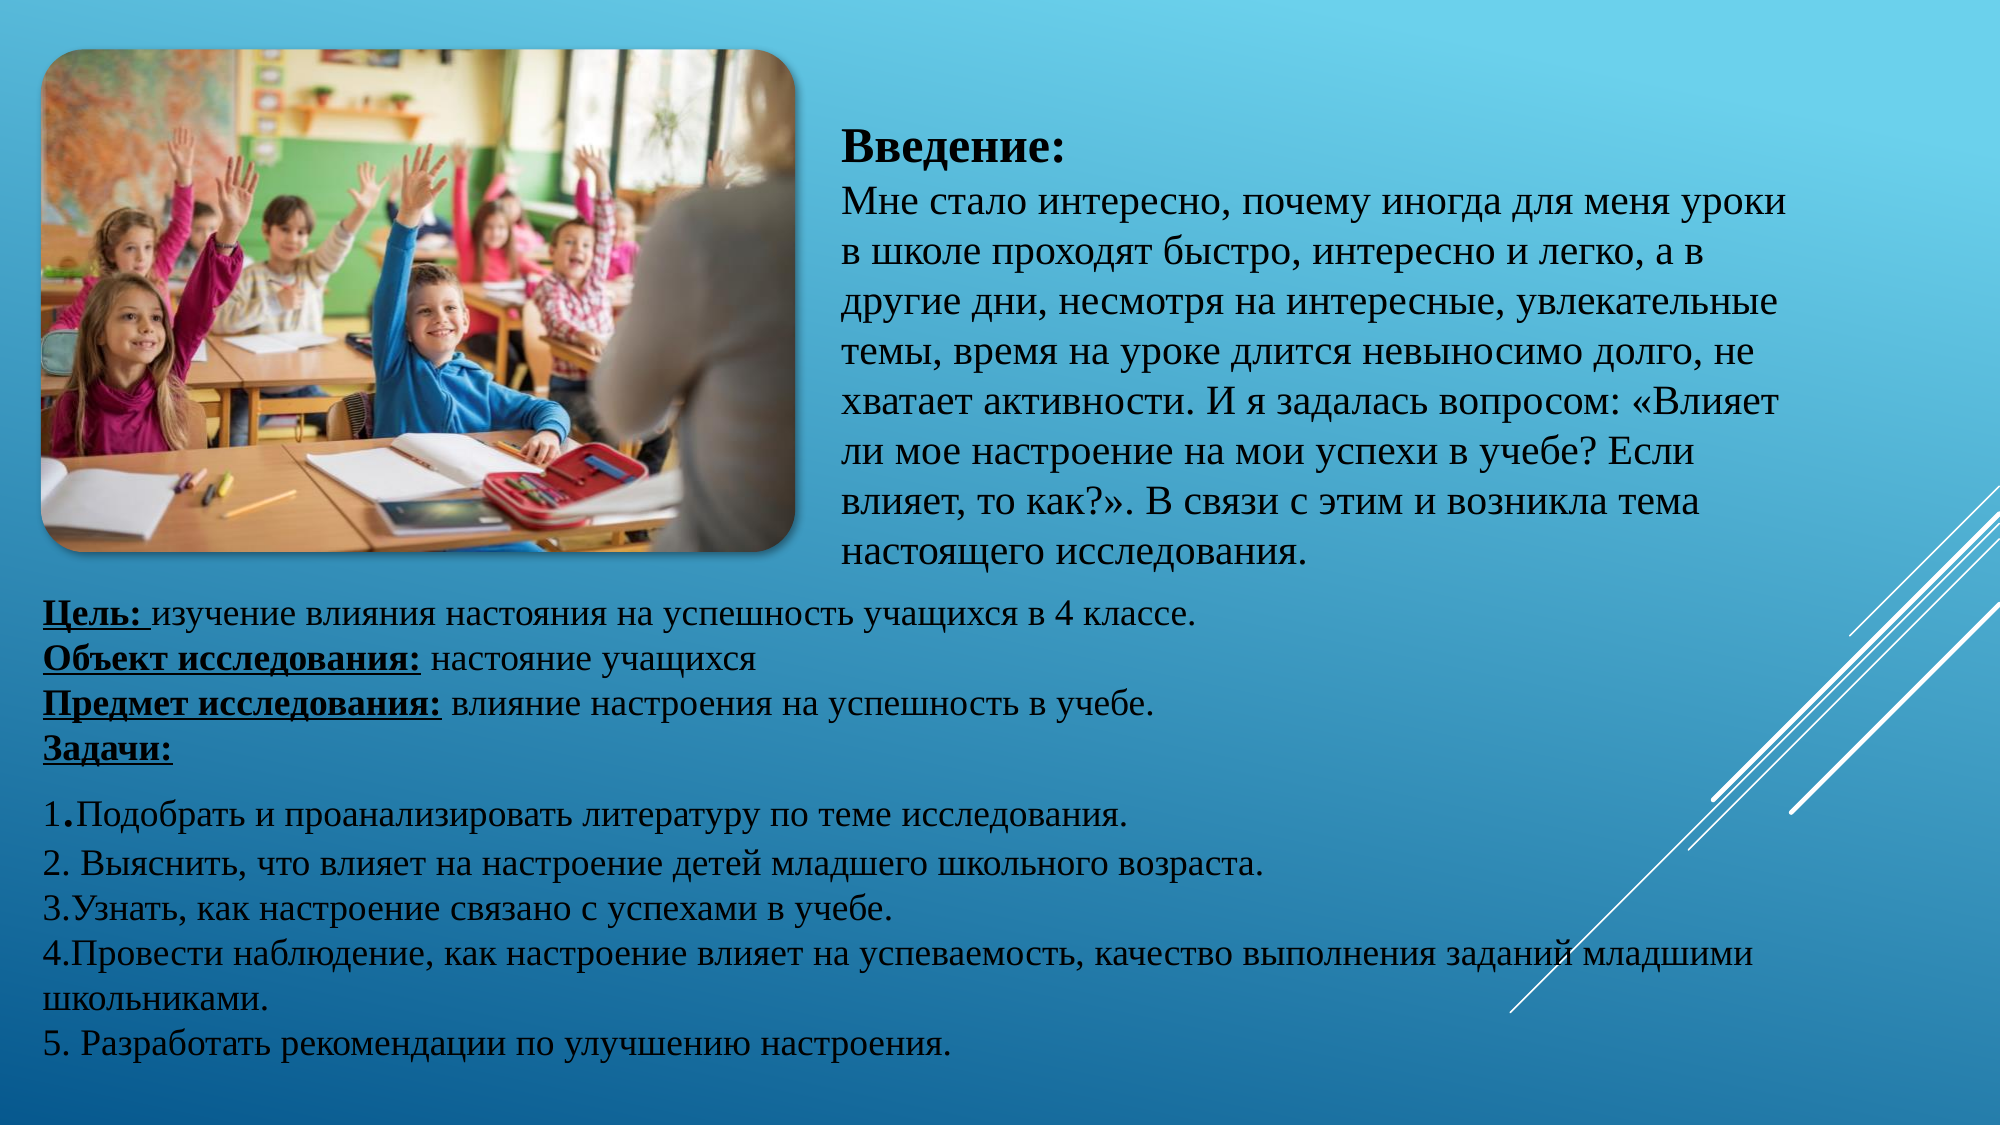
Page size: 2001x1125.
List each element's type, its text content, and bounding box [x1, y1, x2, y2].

picture [40, 49, 796, 553]
text_box Введение: Мне стало интересно, почему иногда для меня уроки в школе проходят быстро, интересно и легко, а в другие дни, несмотря на интересные, увлекательные темы, время на уроке длится невыносимо долго, не хватает активности. И я задалась вопросом: «Влияет ли мое настроение на мои успехи в учебе? Если влияет, то как?». В связи с этим и возникла тема настоящего исследования. [826, 104, 1827, 580]
text_box Цель: изучение влияния настояния на успешность учащихся в 4 классе. Объект исследования: настояние учащихся Предмет исследования: влияние настроения на успешность в учебе. Задачи: 1.Подобрать и проанализировать литературу по теме исследования. 2. Выяснить, что влияет на настроение детей младшего школьного возраста. 3.Узнать, как настроение связано с успехами в учебе. 4.Провести наблюдение, как настроение влияет на успеваемость, качество выполнения заданий младшими школьниками. 5. Разработать рекомендации по улучшению настроения. [27, 580, 1786, 1071]
